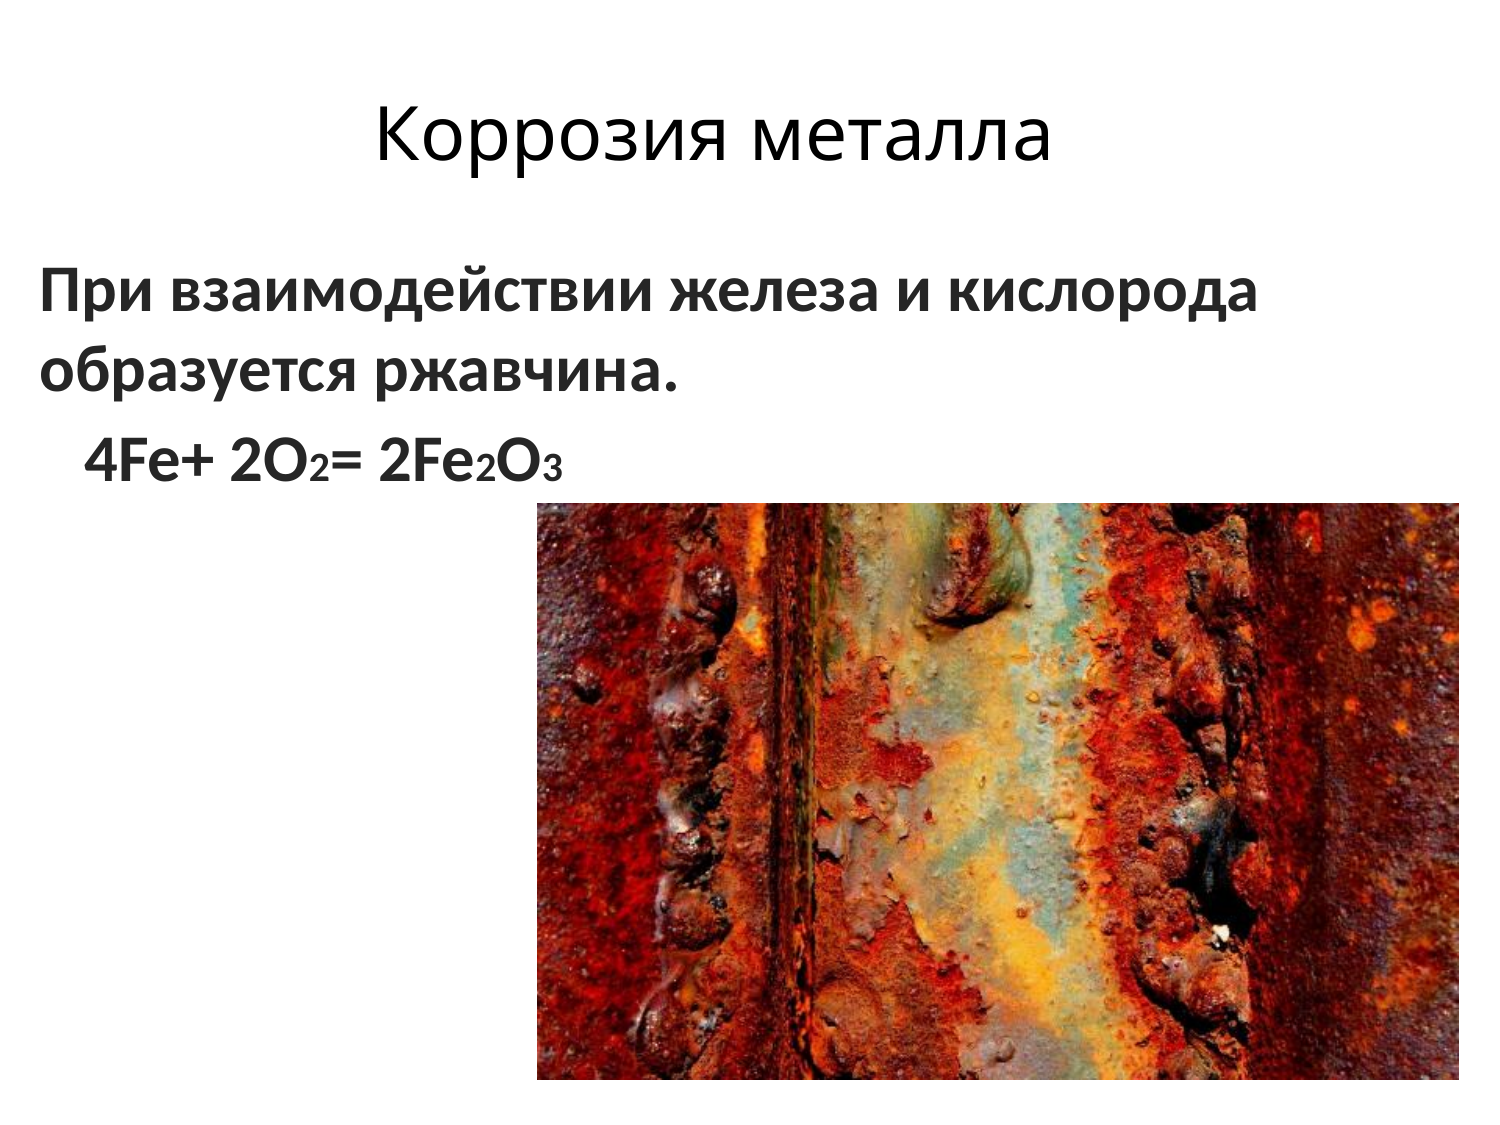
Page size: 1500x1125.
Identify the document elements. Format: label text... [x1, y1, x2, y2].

picture [537, 503, 1460, 1080]
text_box При взаимодействии железа и кислорода образуется ржавчина. 4Fe+ 2O2= 2Fe2O3 [24, 237, 1500, 1075]
text_box Коррозия металла [206, 78, 1223, 184]
